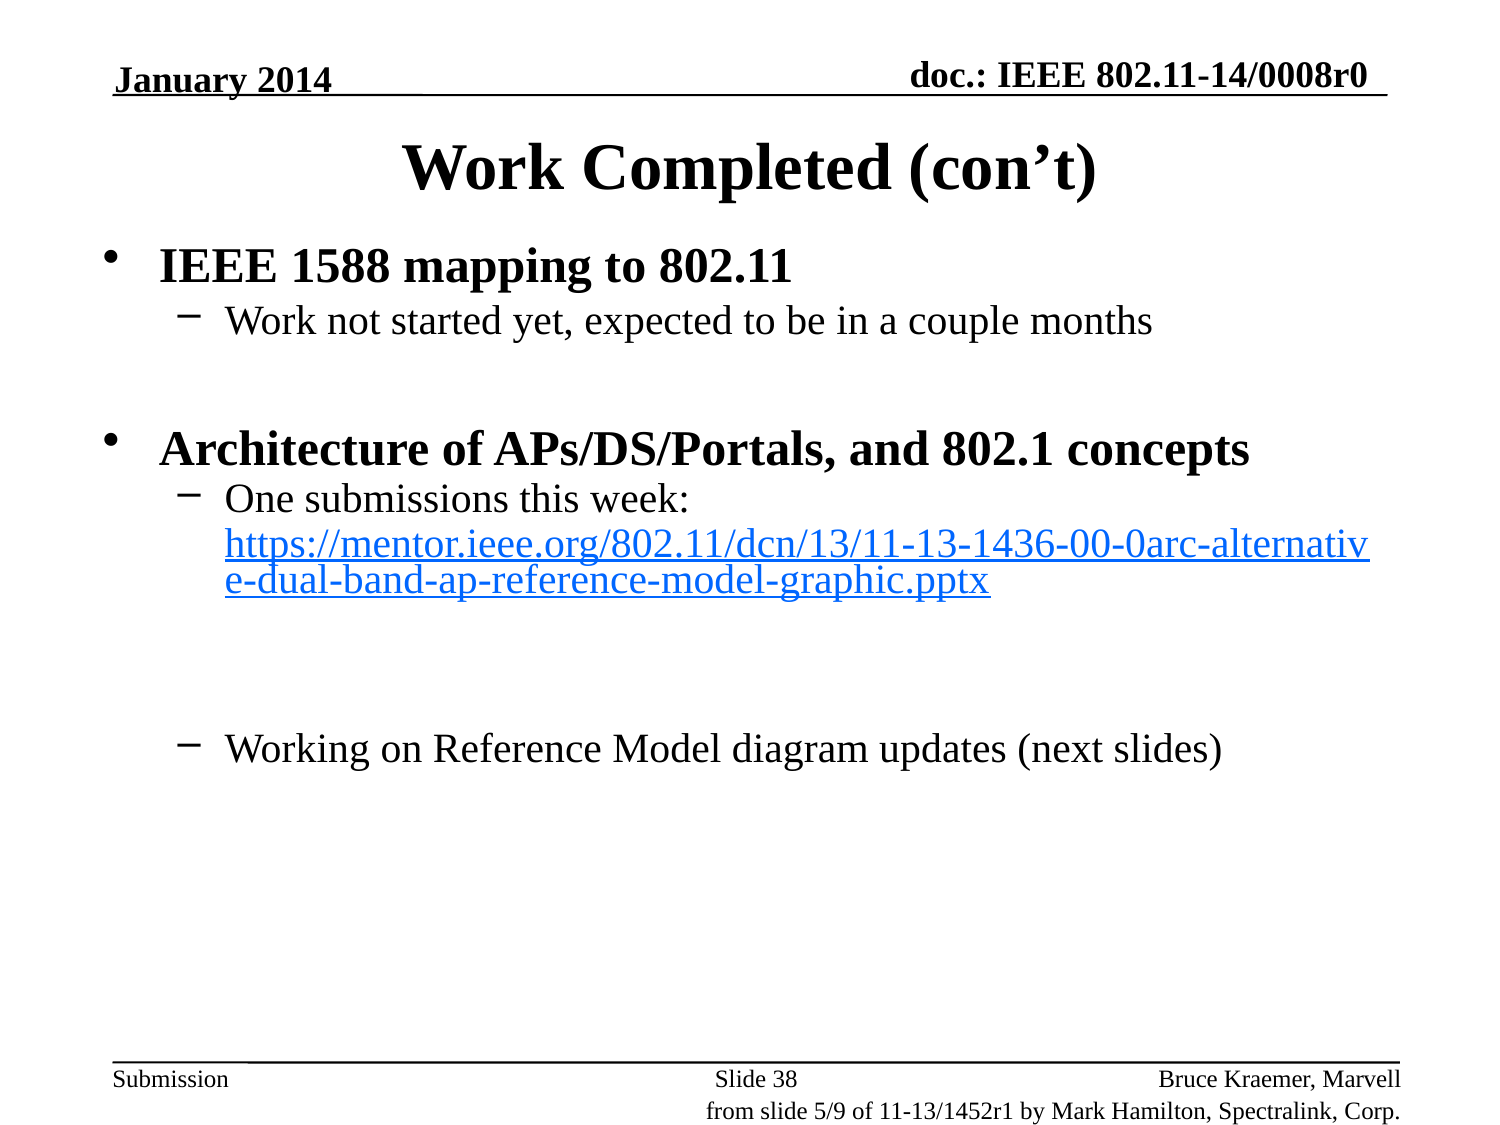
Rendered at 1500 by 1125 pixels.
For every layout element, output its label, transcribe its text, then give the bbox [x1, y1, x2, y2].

list IEEE 1588 mapping to 802.11 Work not started yet, expected to be in a couple months Architecture of APs/DS/Portals, and 802.1 concepts One submissions this week: https://mentor.ieee.org/802.11/dcn/13/11-13-1436-00-0arc-alternative-dual-band-ap-reference-model-graphic.pptx Working on Reference Model diagram updates (next slides) [87, 224, 1388, 1038]
footer Bruce Kraemer, Marvell [1047, 1062, 1402, 1087]
slide_number Slide 38 [712, 1062, 800, 1087]
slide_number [114, 54, 374, 100]
text_box from slide 5/9 of 11-13/1452r1 by Mark Hamilton, Spectralink, Corp. [343, 1087, 1417, 1125]
title Work Completed (con’t) [112, 112, 1388, 213]
